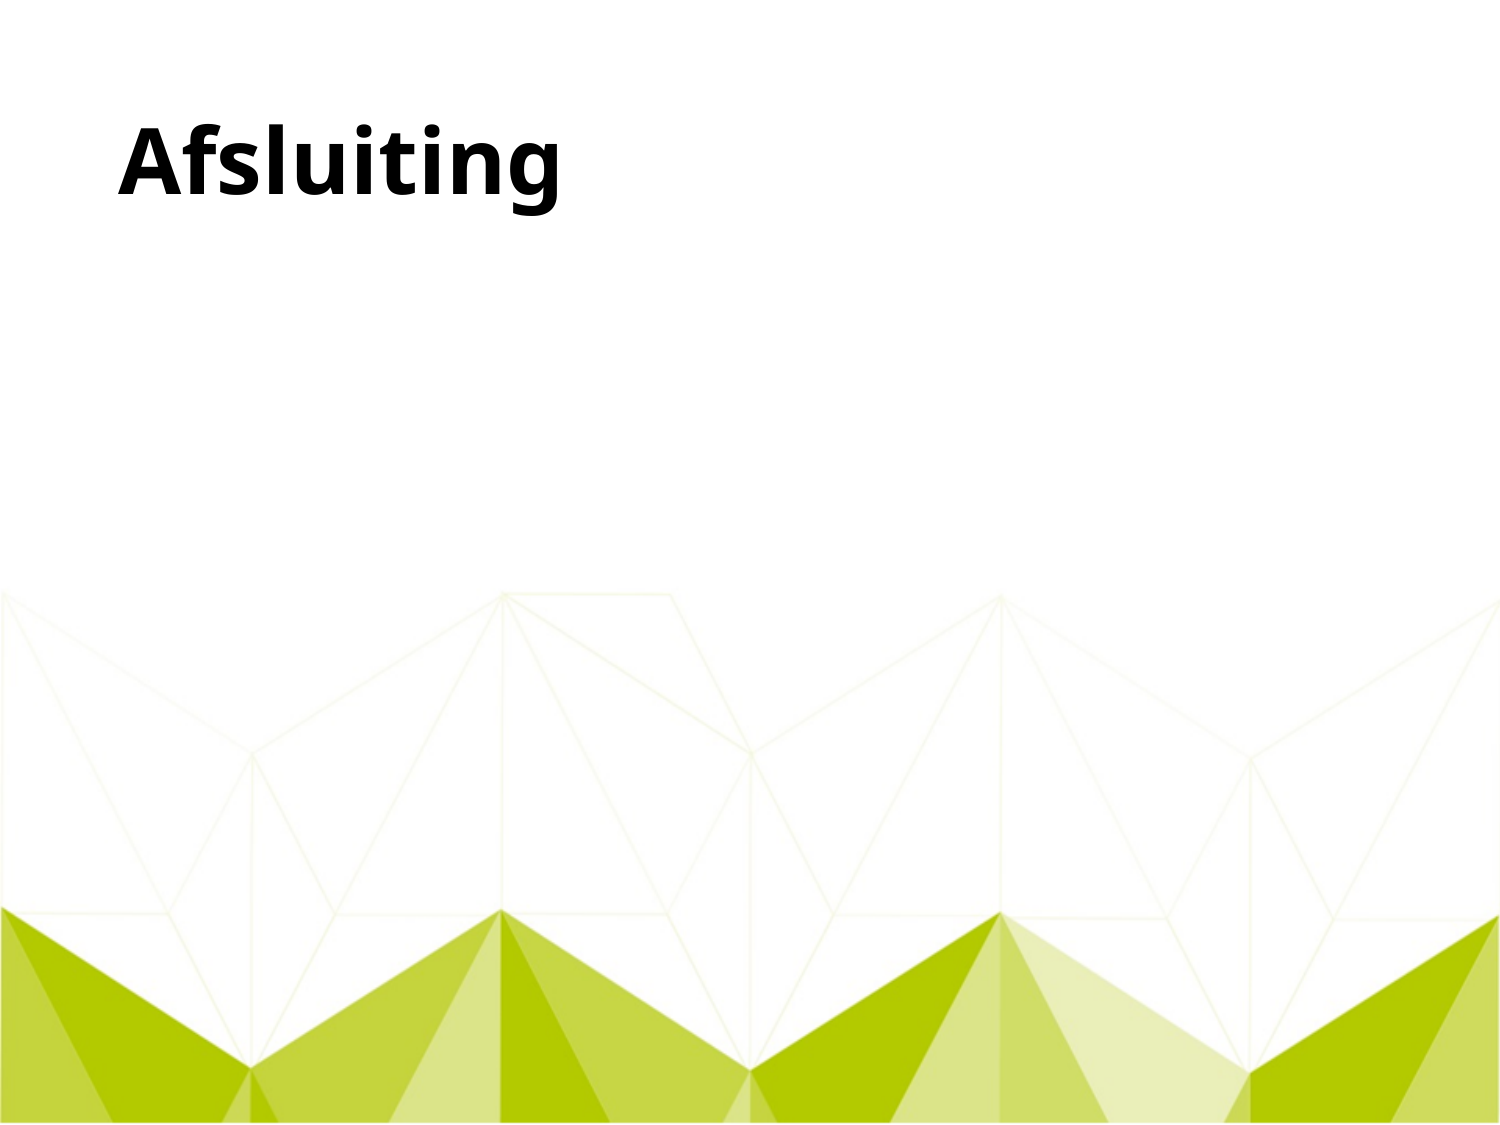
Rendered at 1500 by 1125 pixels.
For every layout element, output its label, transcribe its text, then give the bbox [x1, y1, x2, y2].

picture [0, 0, 1500, 1125]
title Afsluiting [103, 55, 1397, 274]
